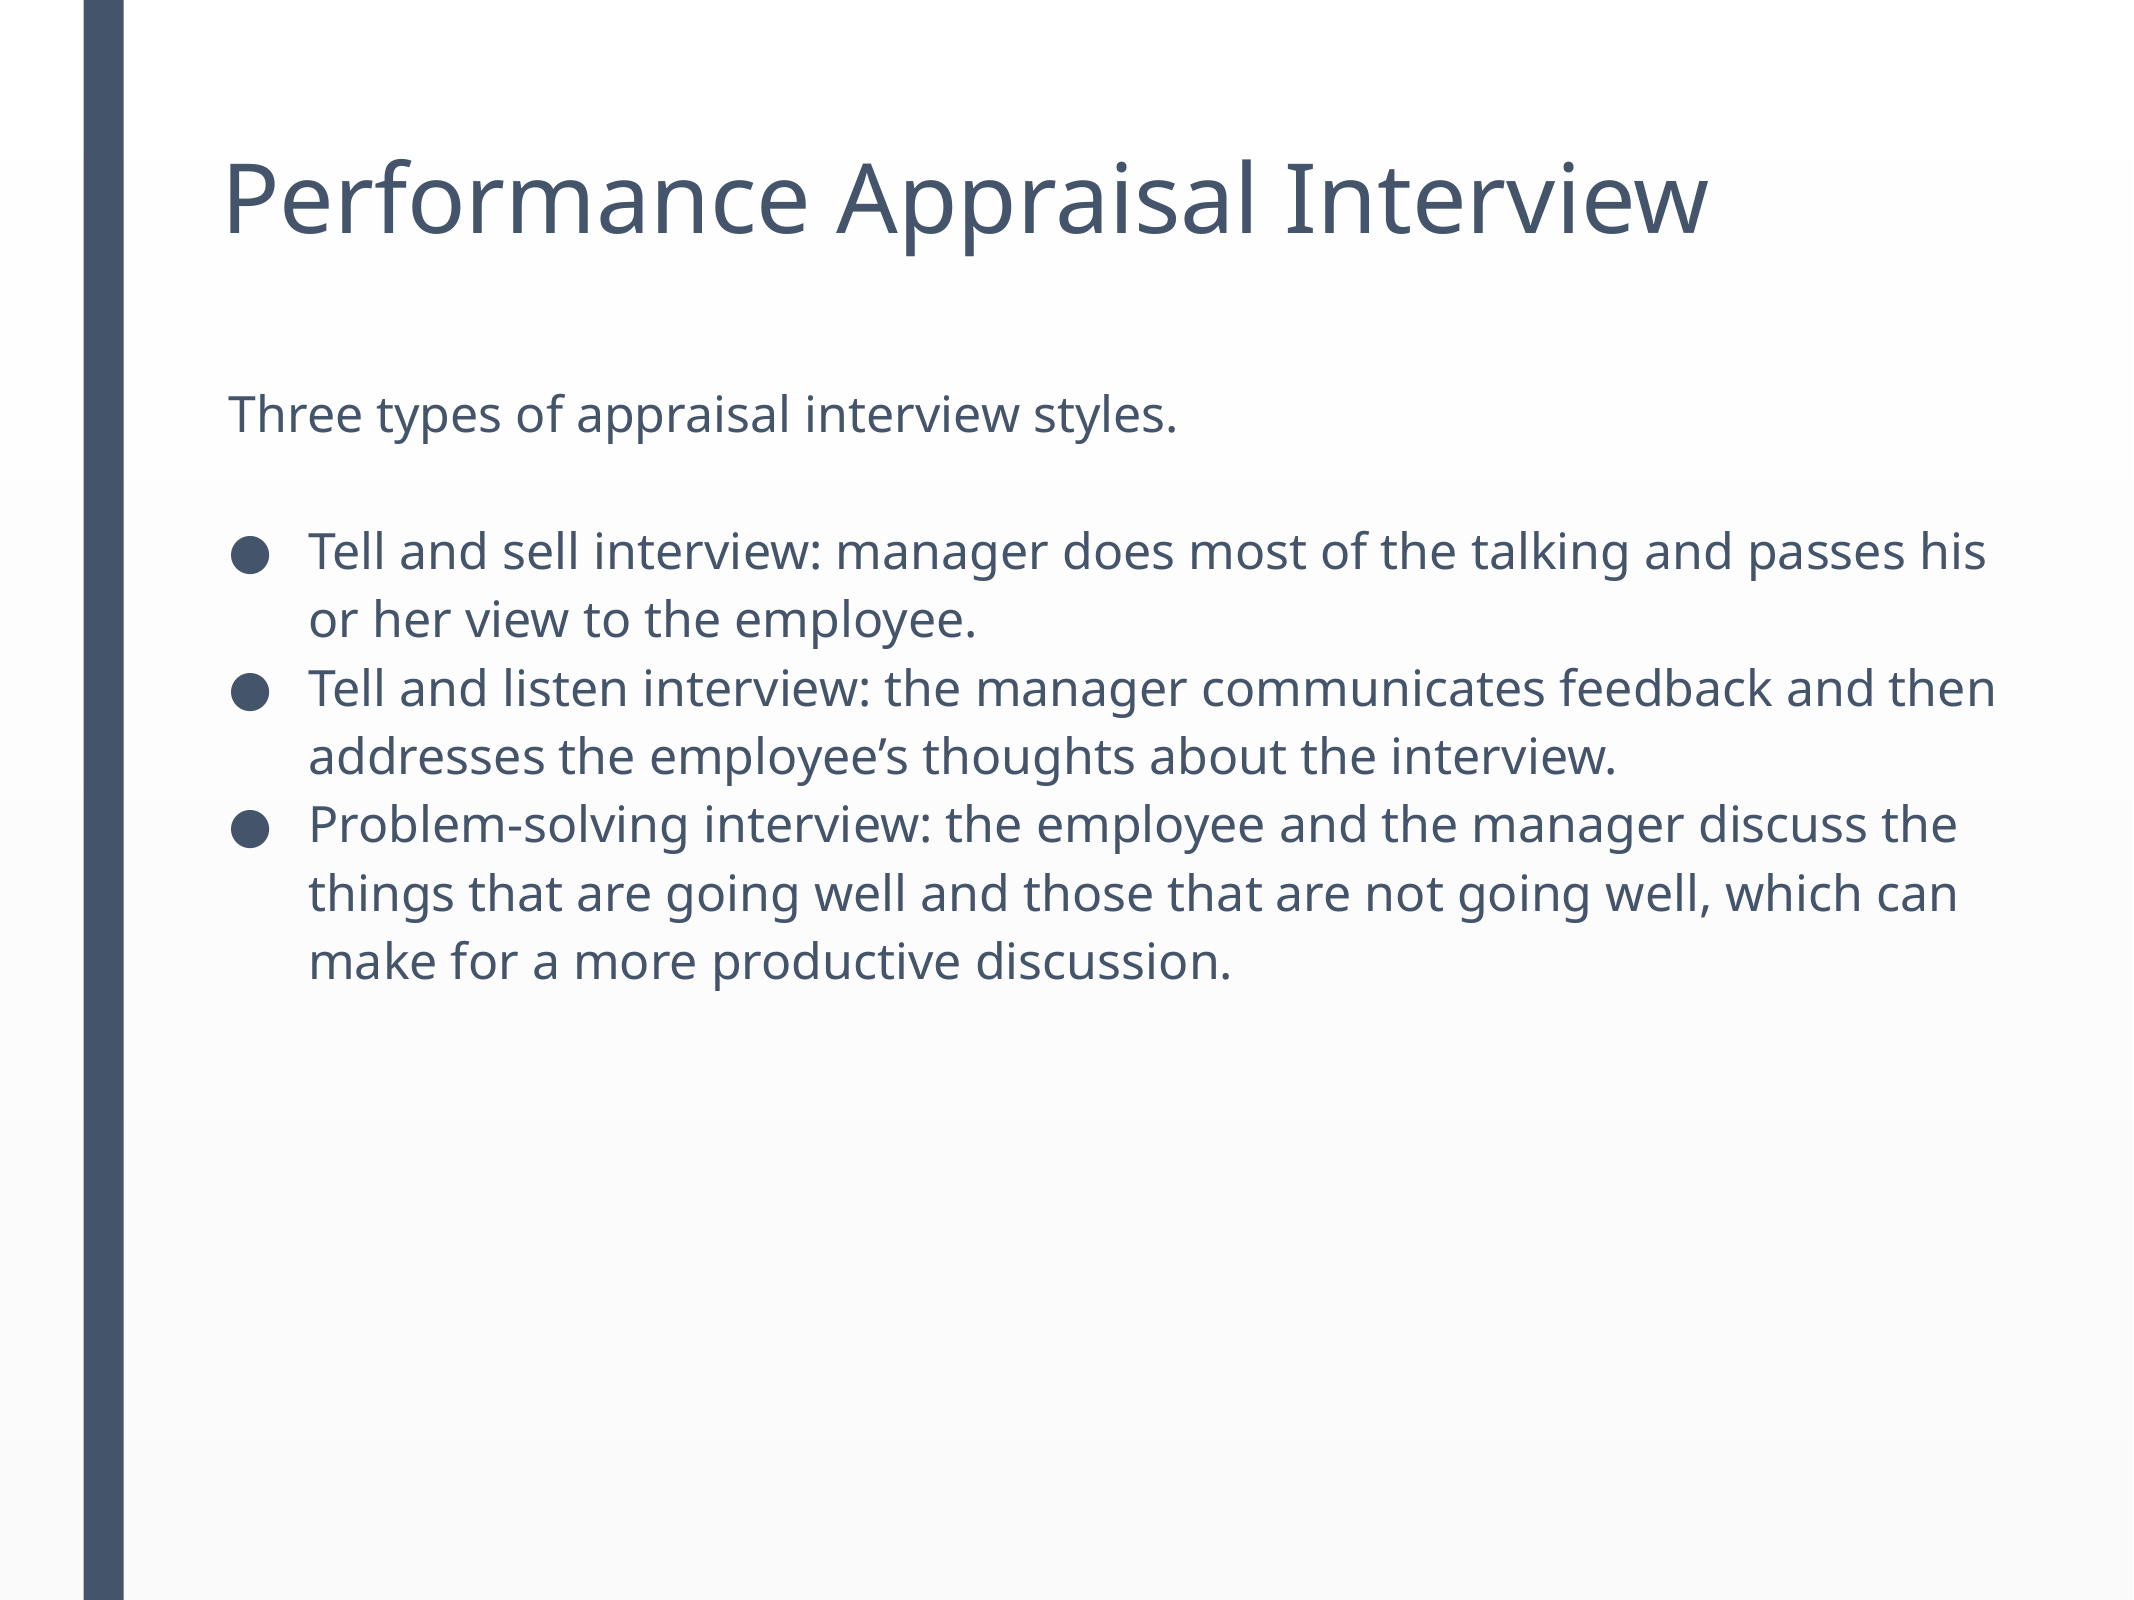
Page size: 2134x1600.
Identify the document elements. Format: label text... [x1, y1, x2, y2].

list Three types of appraisal interview styles. Tell and sell interview: manager does most of the talking and passes his or her view to the employee. Tell and listen interview: the manager communicates feedback and then addresses the employee’s thoughts about the interview. Problem-solving interview: the employee and the manager discuss the things that are going well and those that are not going well, which can make for a more productive discussion. [186, 358, 2061, 1422]
title Performance Appraisal Interview [206, 121, 2134, 300]
